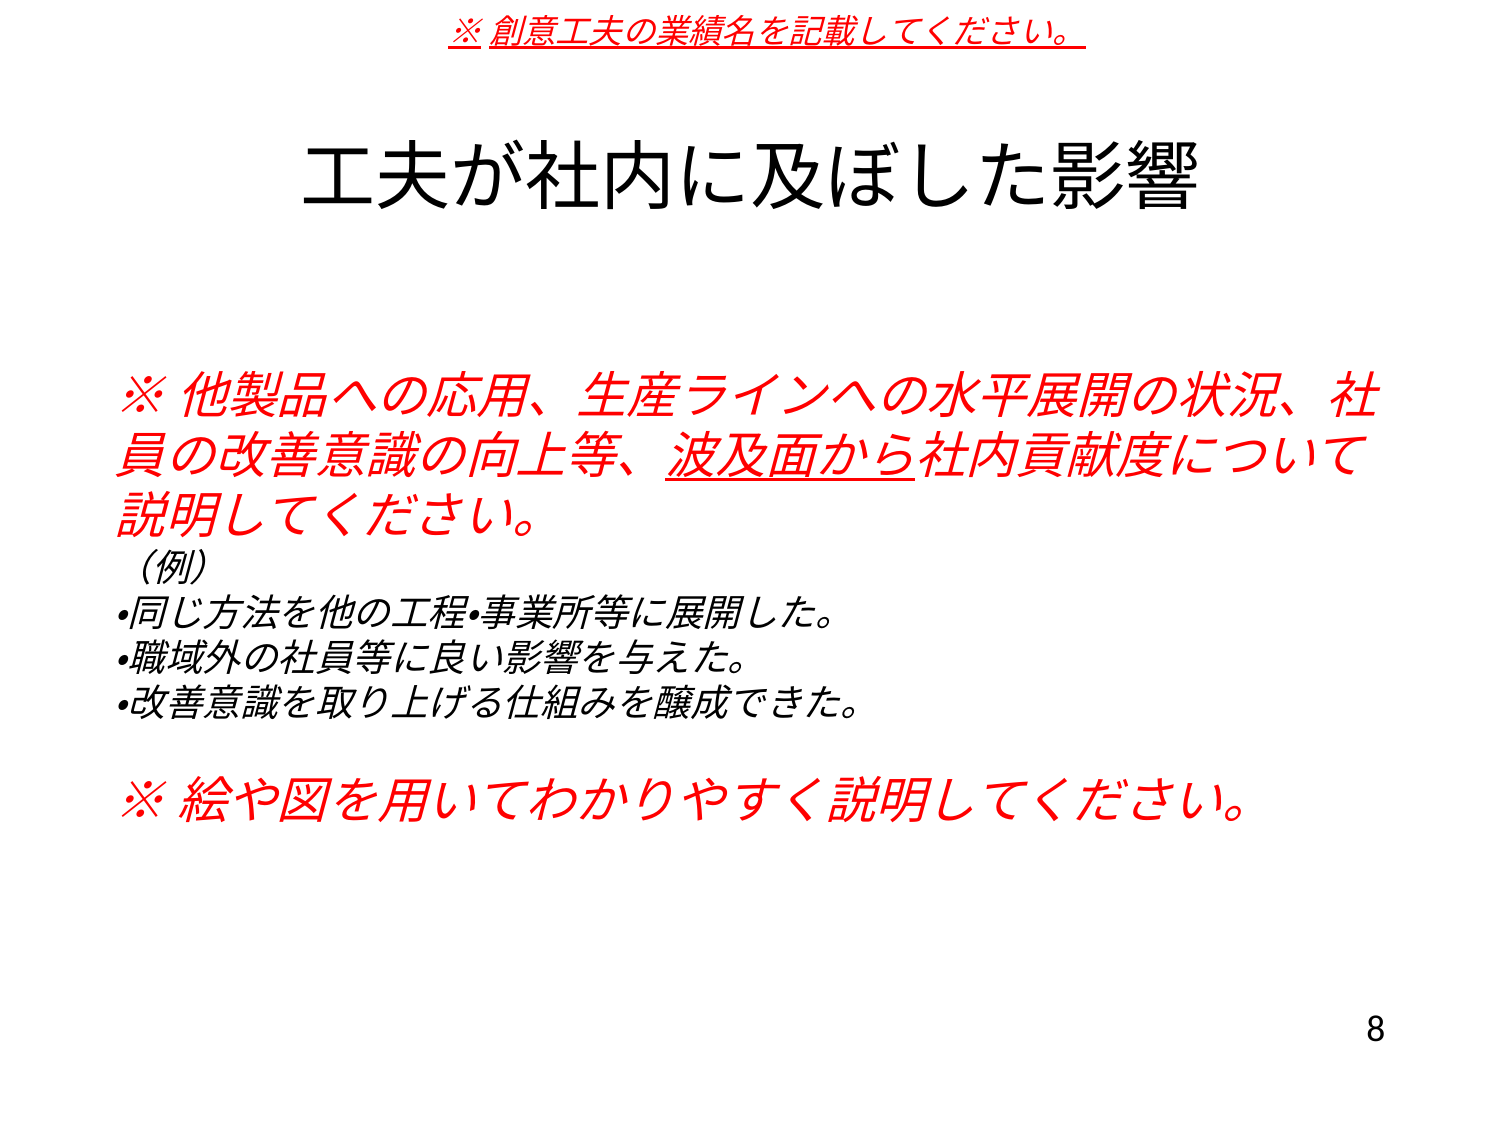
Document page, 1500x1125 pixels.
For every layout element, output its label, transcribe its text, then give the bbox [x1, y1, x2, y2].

title 工夫が社内に及ぼした影響 [75, 79, 1425, 268]
text_box ※他製品への応用、生産ラインへの水平展開の状況、社員の改善意識の向上等、波及面から社内貢献度について説明してください。 （例） ・同じ方法を他の工程・事業所等に展開した。 ・職域外の社員等に良い影響を与えた。 ・改善意識を取り上げる仕組みを醸成できた。 ※絵や図を用いてわかりやすく説明してください。 [98, 354, 1402, 914]
text_box 8 [1327, 986, 1425, 1067]
text_box ※創意工夫の業績名を記載してください。 [416, 0, 1085, 62]
